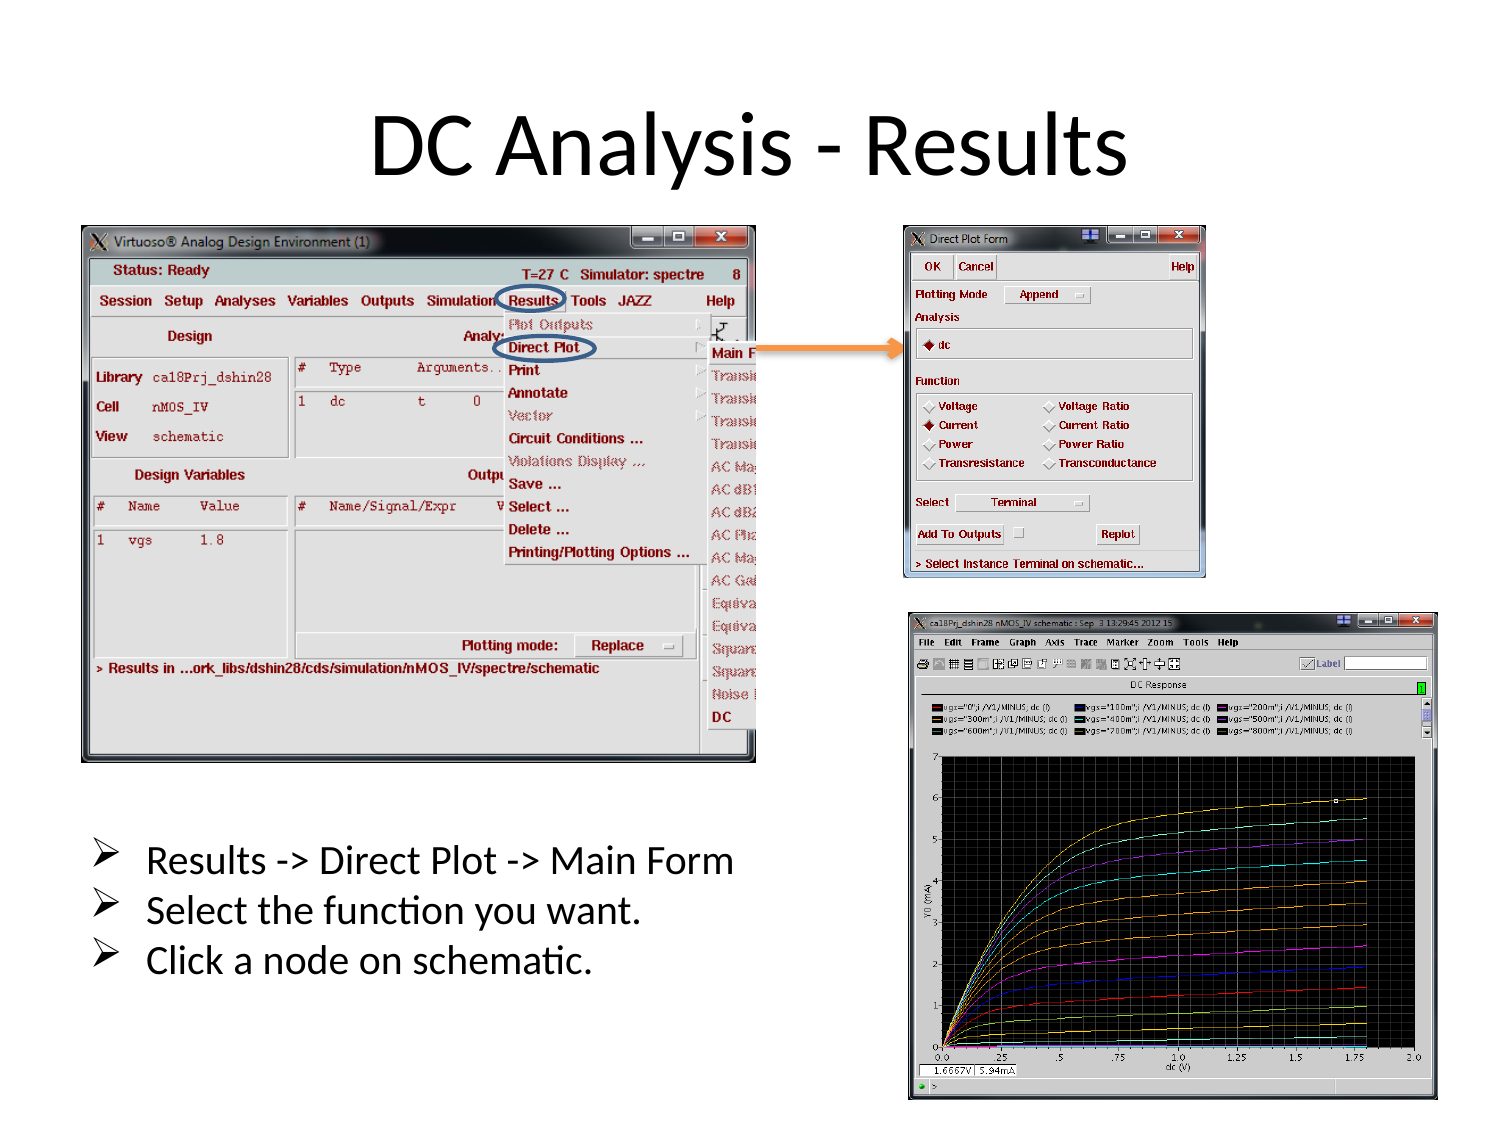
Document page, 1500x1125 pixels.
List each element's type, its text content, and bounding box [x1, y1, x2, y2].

picture [903, 225, 1206, 578]
title DC Analysis - Results [75, 45, 1425, 233]
picture [908, 612, 1438, 1100]
picture [81, 225, 756, 763]
text_box Results -> Direct Plot -> Main Form Select the function you want. Click a node on schematic. [74, 825, 888, 990]
